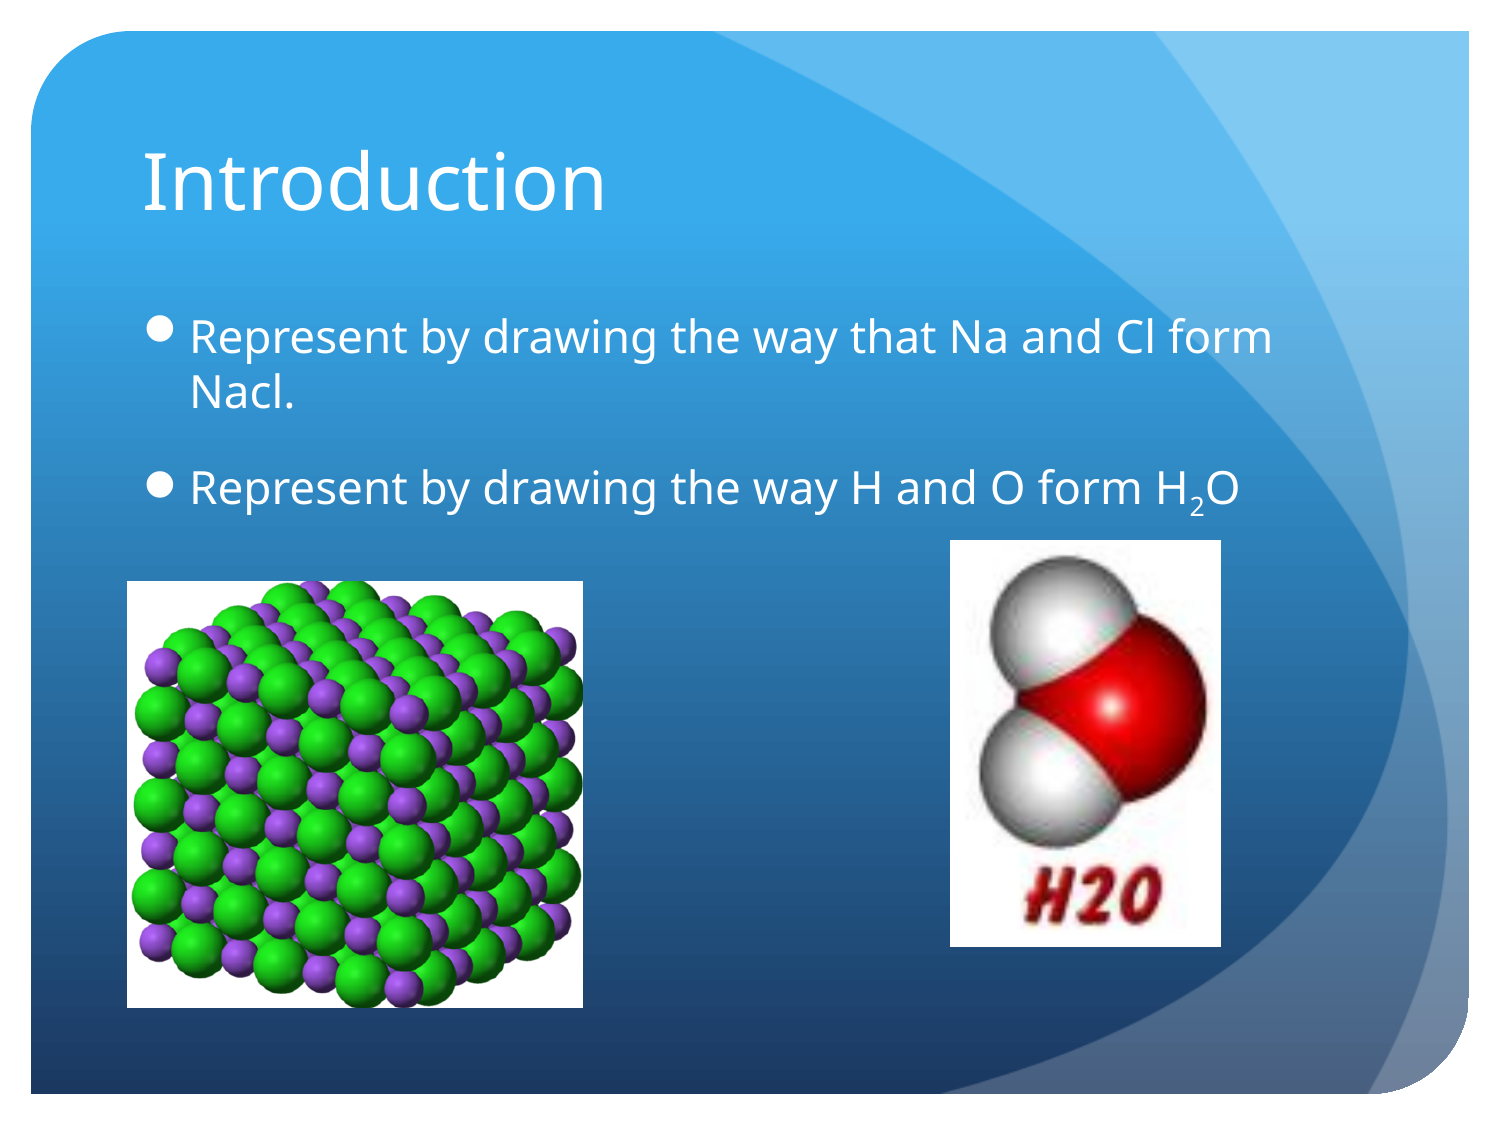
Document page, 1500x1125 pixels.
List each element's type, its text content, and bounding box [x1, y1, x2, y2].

picture [24, 30, 1473, 1094]
title Introduction [127, 62, 1372, 234]
list Represent by drawing the way that Na and Cl form Nacl. Represent by drawing the way H and O form H2O [127, 299, 1372, 479]
